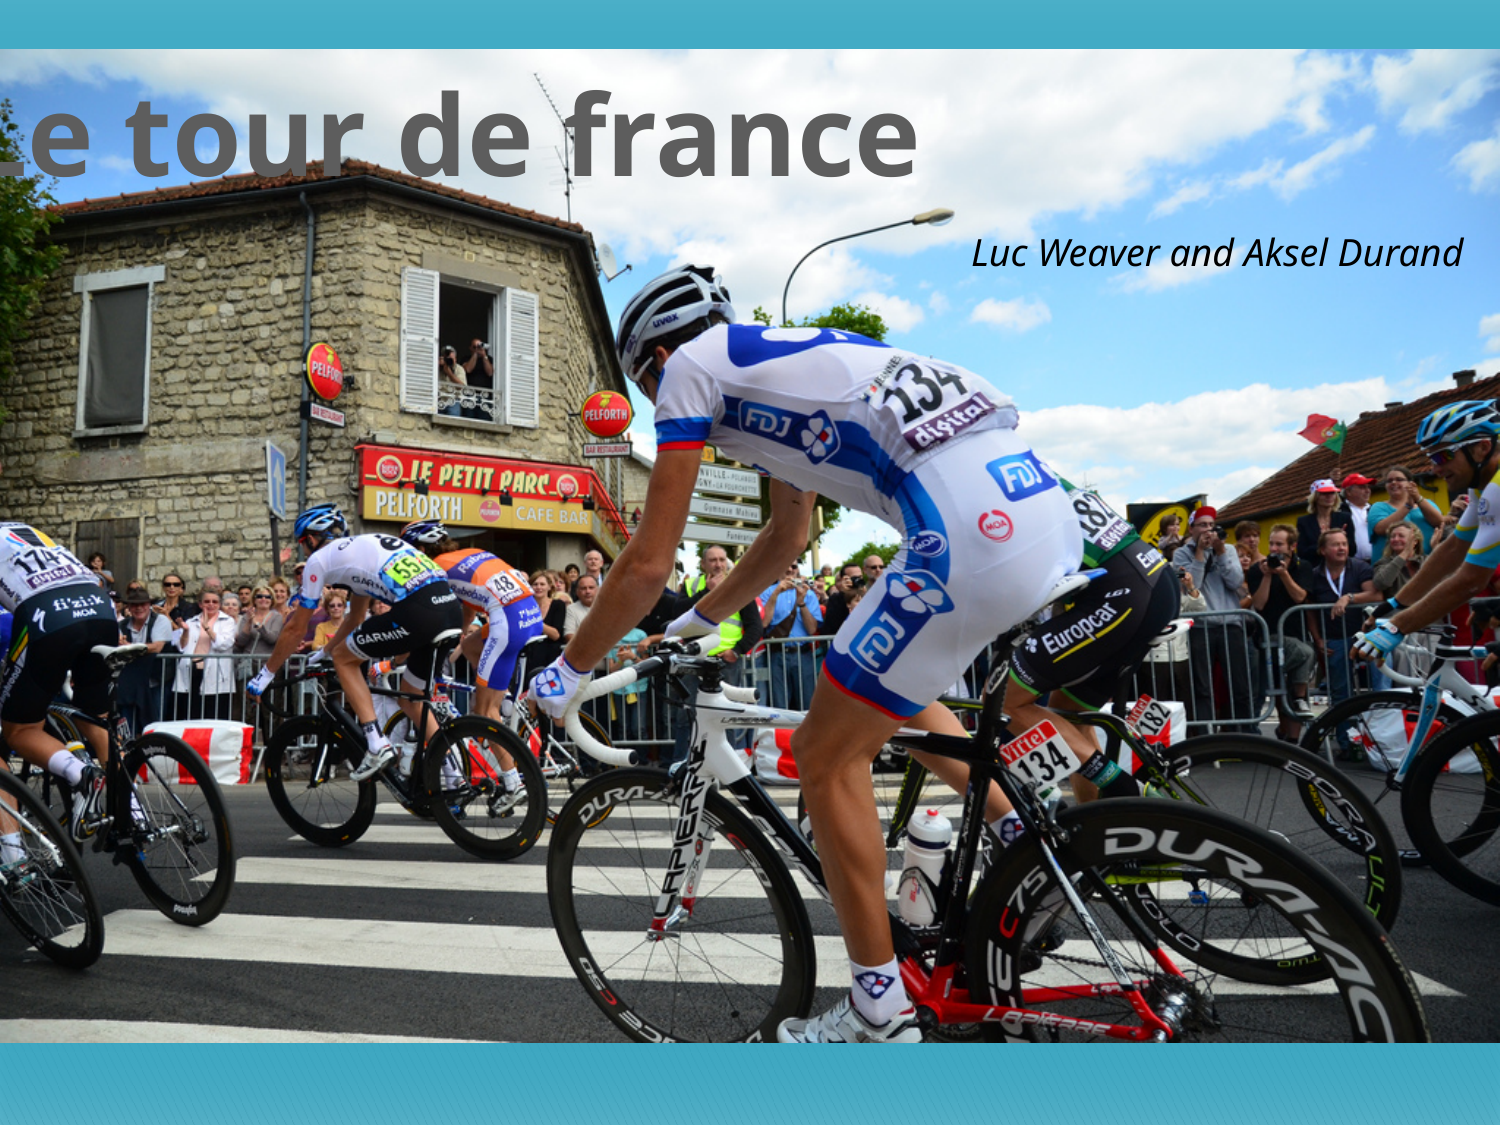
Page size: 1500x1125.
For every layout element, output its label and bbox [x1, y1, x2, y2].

picture [0, 49, 1500, 1043]
